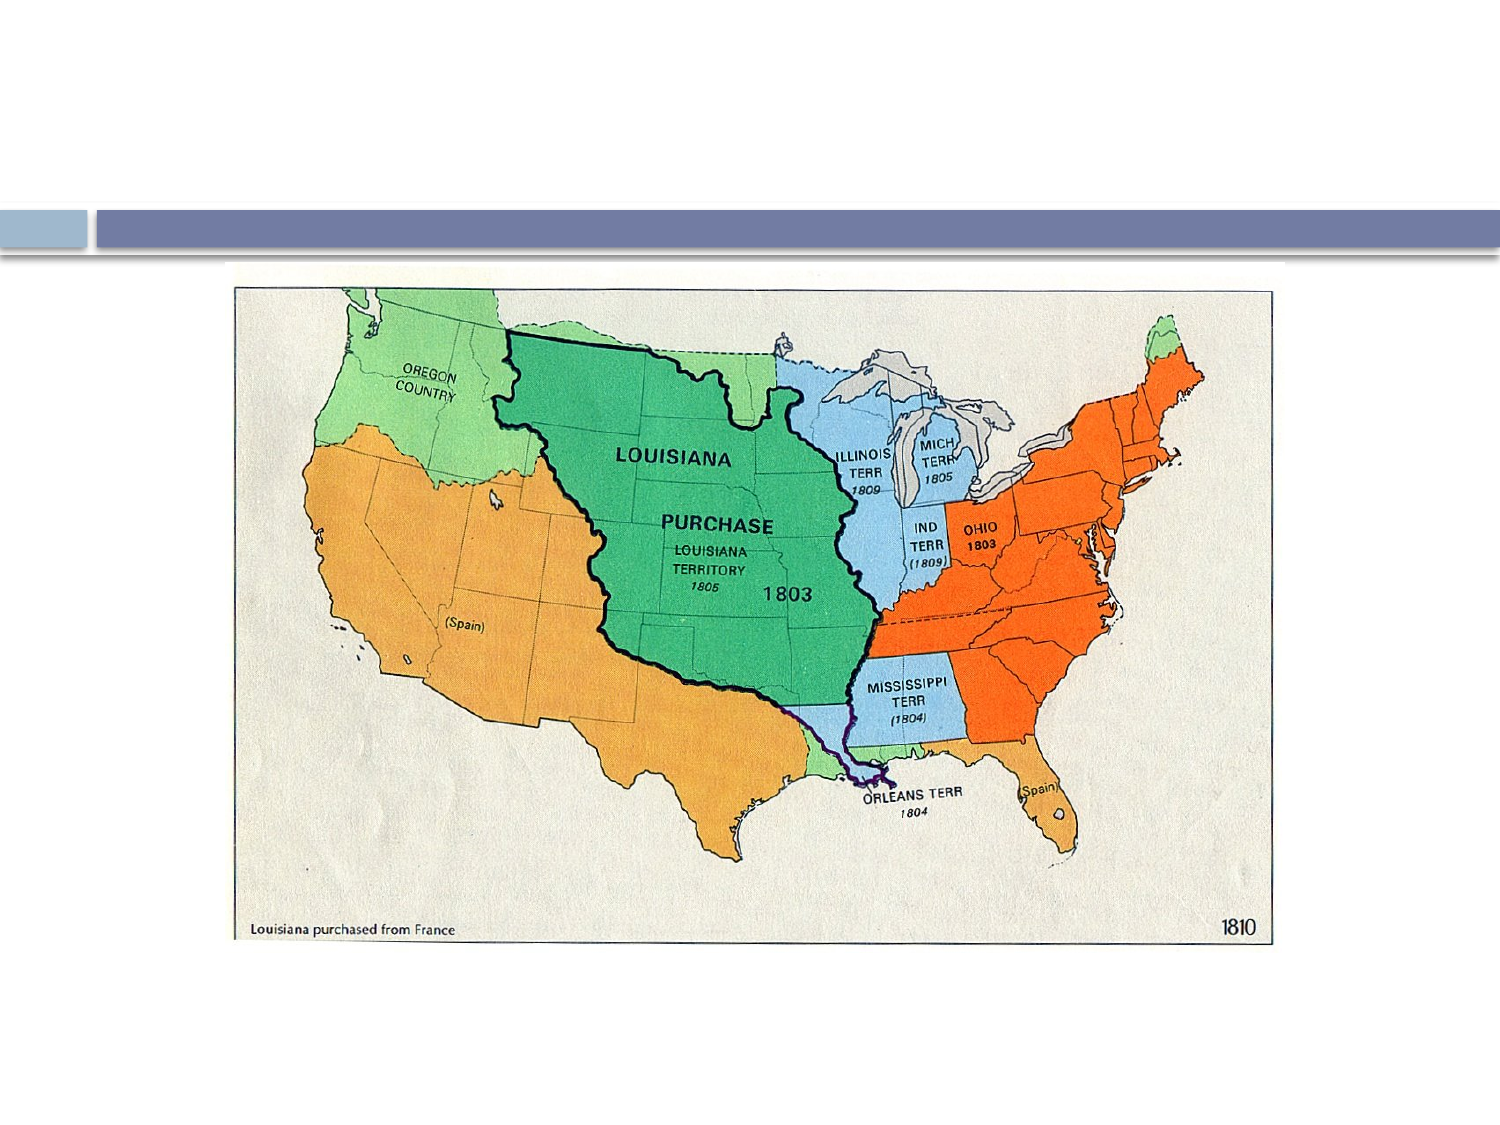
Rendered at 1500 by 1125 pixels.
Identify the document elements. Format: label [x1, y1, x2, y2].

list [224, 262, 1285, 953]
